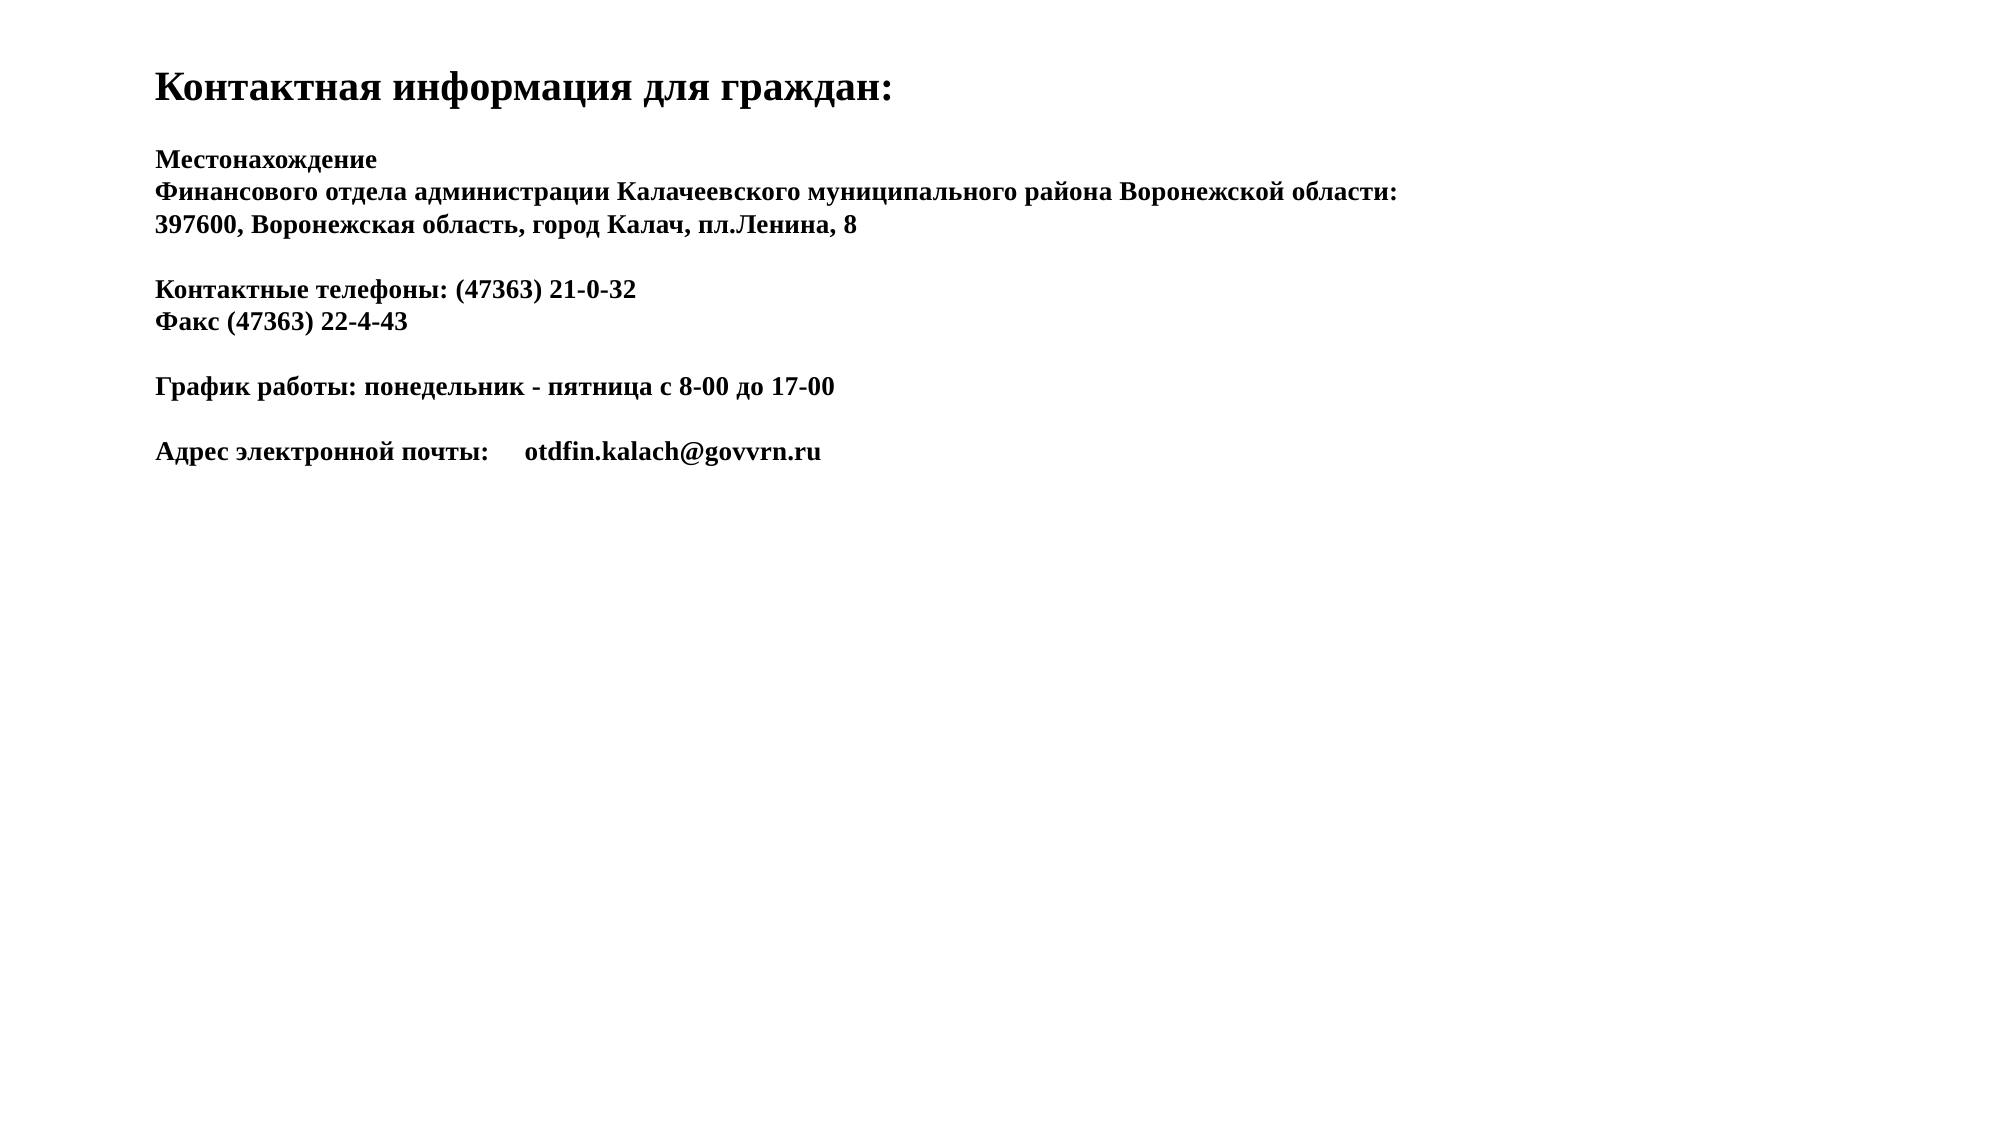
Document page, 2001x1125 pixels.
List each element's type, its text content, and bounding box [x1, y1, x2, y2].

text_box Контактная информация для граждан: Местонахождение Финансового отдела администрации Калачеевского муниципального района Воронежской области: 397600, Воронежская область, город Калач, пл.Ленина, 8 Контактные телефоны: (47363) 21-0-32 Факс (47363) 22-4-43 График работы: понедельник - пятница с 8-00 до 17-00 Адрес электронной почты: otdfin.kalach@govvrn.ru [132, 39, 1567, 467]
